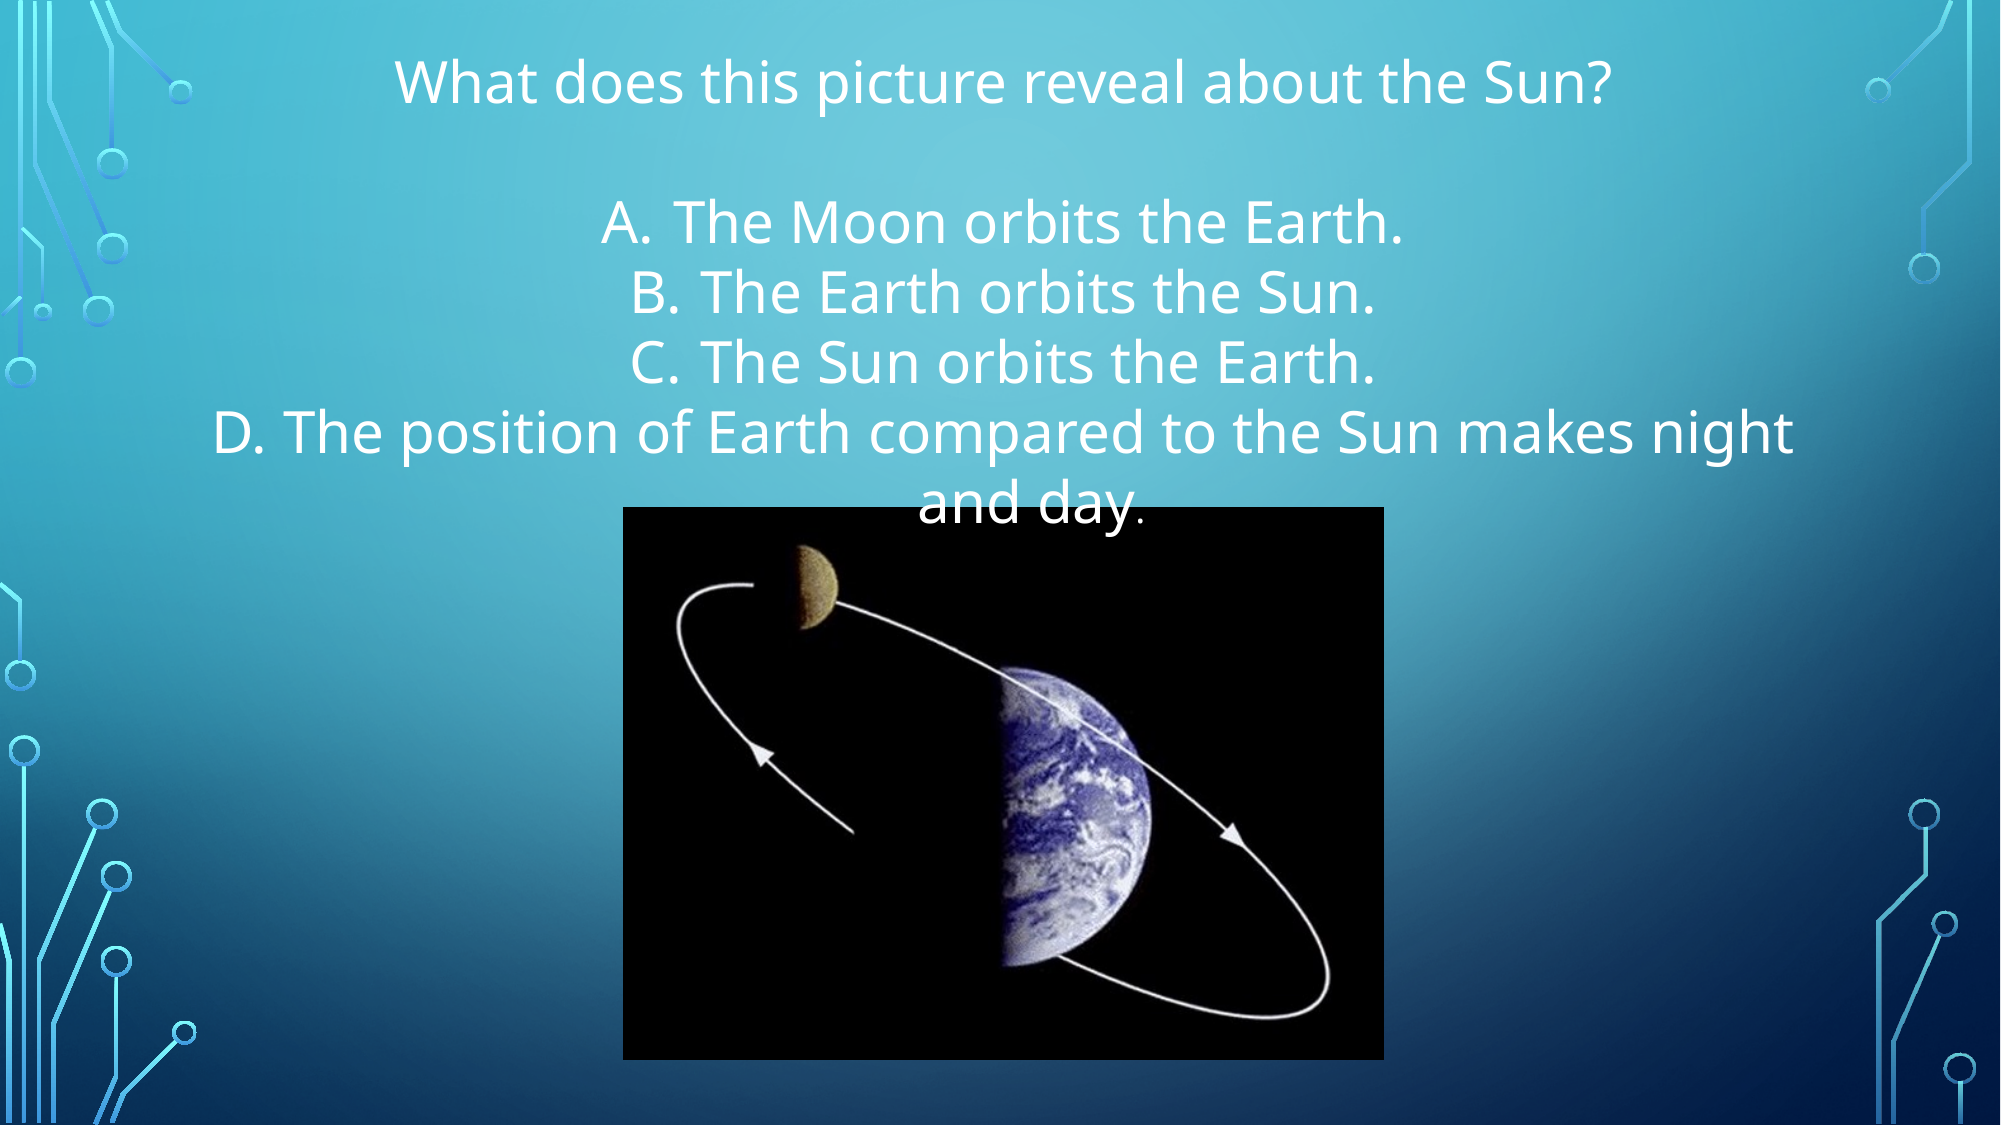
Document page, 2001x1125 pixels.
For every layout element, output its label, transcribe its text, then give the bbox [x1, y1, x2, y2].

picture [622, 506, 1384, 1060]
text_box What does this picture reveal about the Sun? The Moon orbits the Earth. The Earth orbits the Sun. The Sun orbits the Earth. The position of Earth compared to the Sun makes night and day. [190, 38, 1817, 588]
